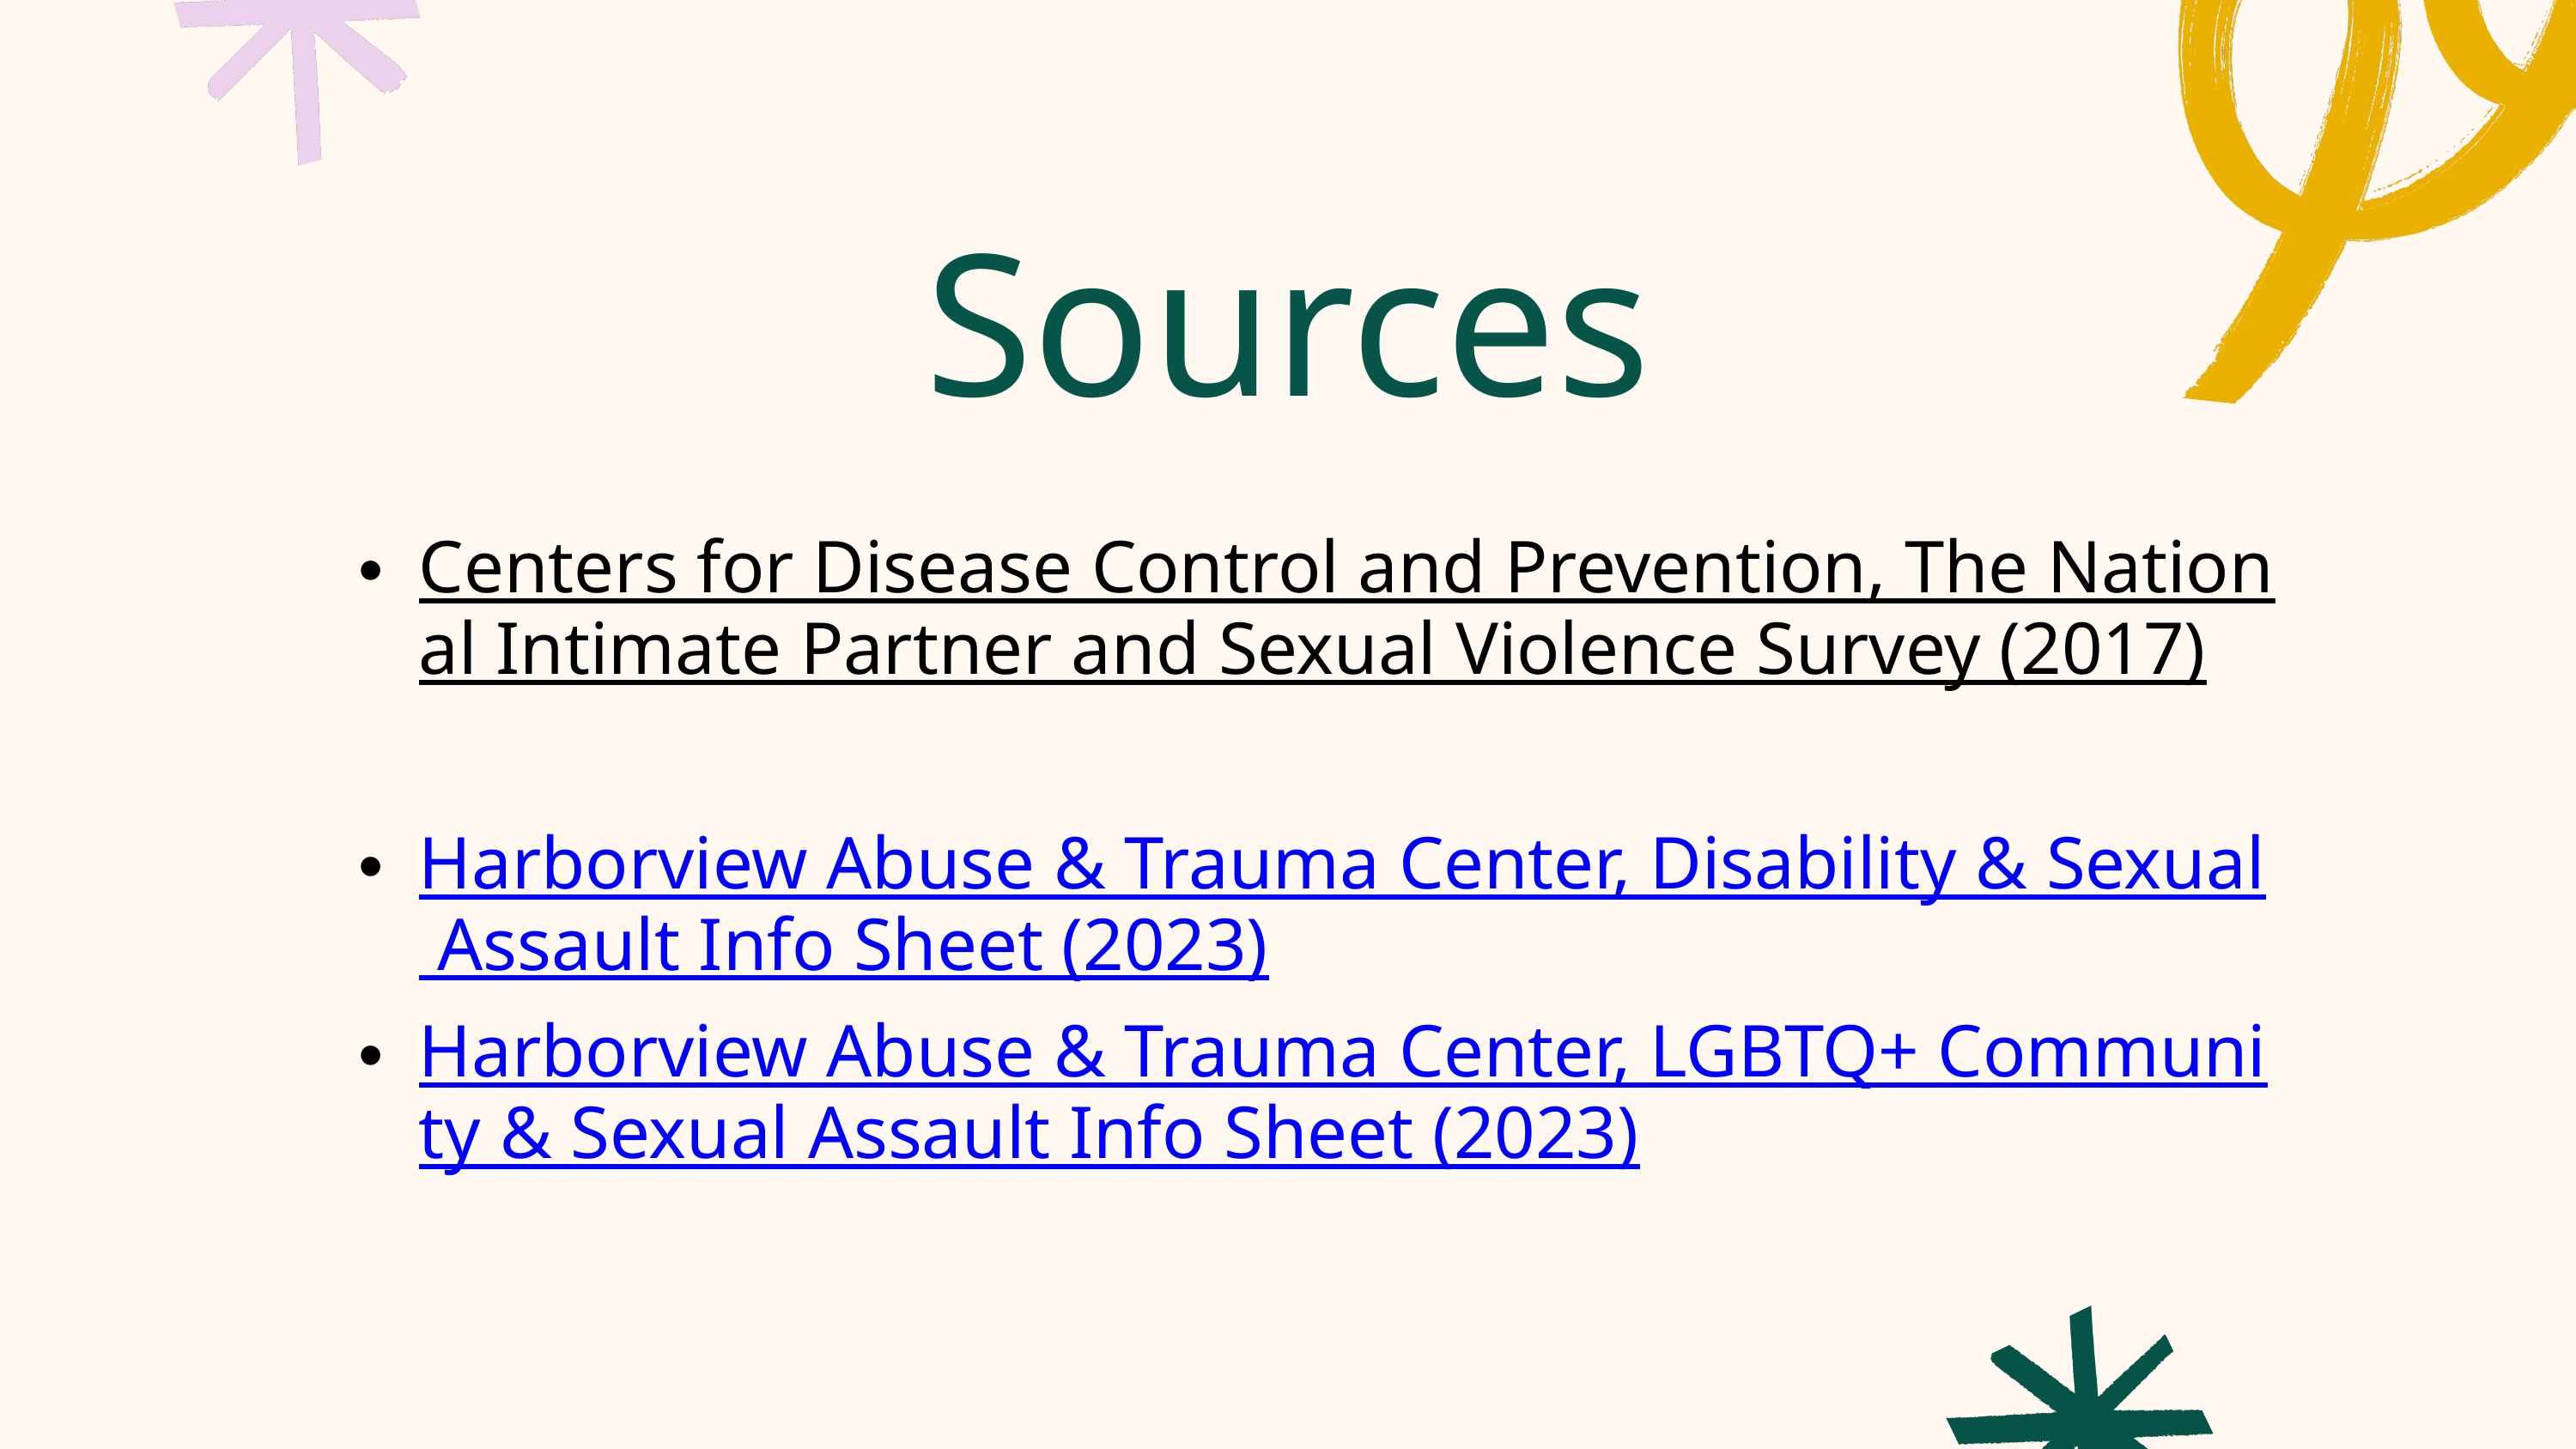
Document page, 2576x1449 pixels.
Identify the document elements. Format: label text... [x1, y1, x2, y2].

text_box Centers for Disease Control and Prevention, The National Intimate Partner and Sexual Violence Survey (2017) Harborview Abuse & Trauma Center, Disability & Sexual Assault Info Sheet (2023) Harborview Abuse & Trauma Center, LGBTQ+ Community & Sexual Assault Info Sheet (2023) [297, 511, 2279, 941]
text_box [2090, 0, 2576, 441]
text_box [1929, 1282, 2221, 1449]
text_box [173, 0, 451, 187]
text_box Sources [617, 199, 1959, 436]
